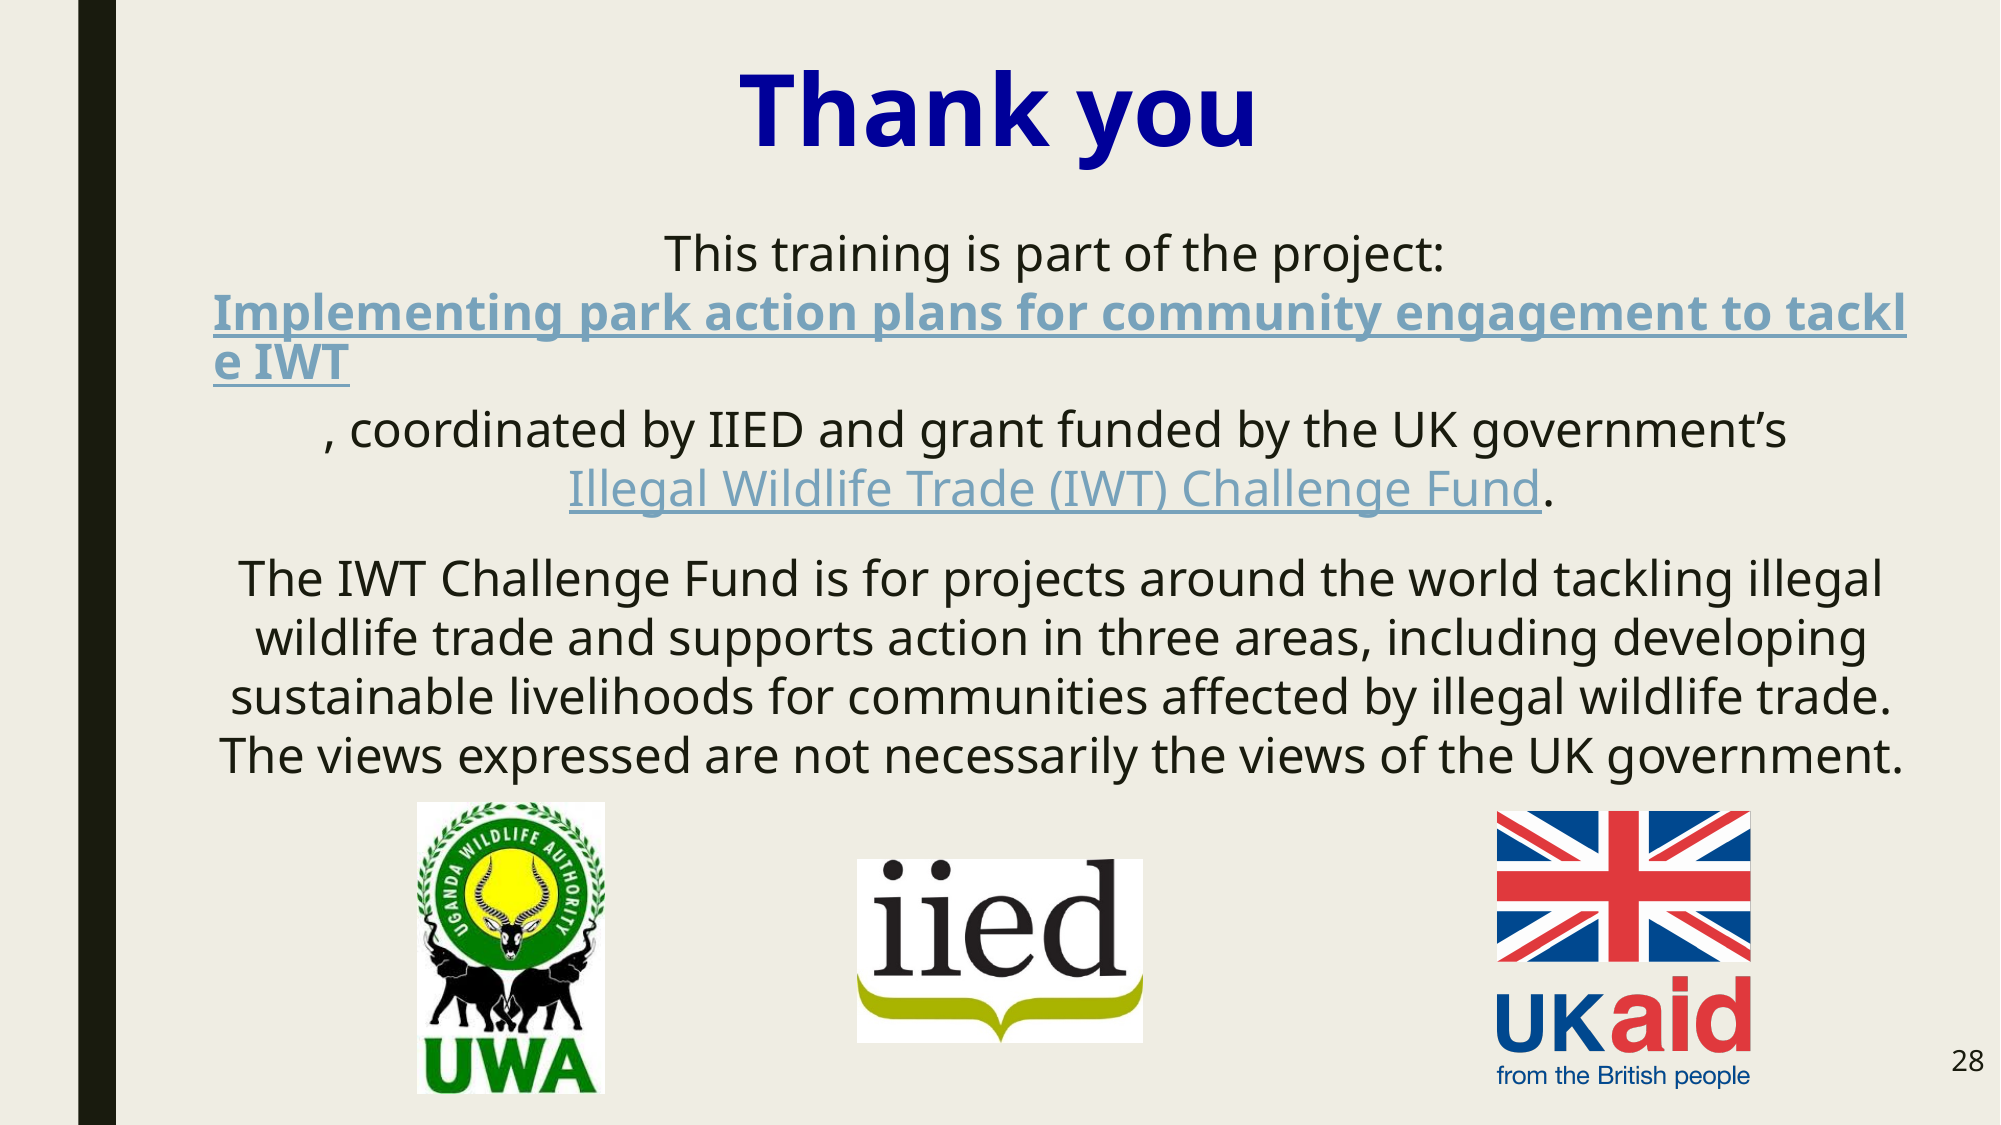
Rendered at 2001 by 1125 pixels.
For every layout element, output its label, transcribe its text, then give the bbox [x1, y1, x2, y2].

slide_number 28 [1851, 999, 2000, 1125]
picture [1489, 794, 1775, 1109]
picture [857, 859, 1143, 1043]
list This training is part of the project: Implementing park action plans for community engagement to tackle IWT, coordinated by IIED and grant funded by the UK government’s Illegal Wildlife Trade (IWT) Challenge Fund. The IWT Challenge Fund is for projects around the world tackling illegal wildlife trade and supports action in three areas, including developing sustainable livelihoods for communities affected by illegal wildlife trade. The views expressed are not necessarily the views of the UK government. [198, 214, 1926, 803]
picture [417, 802, 605, 1094]
title Thank you [212, 53, 1788, 207]
